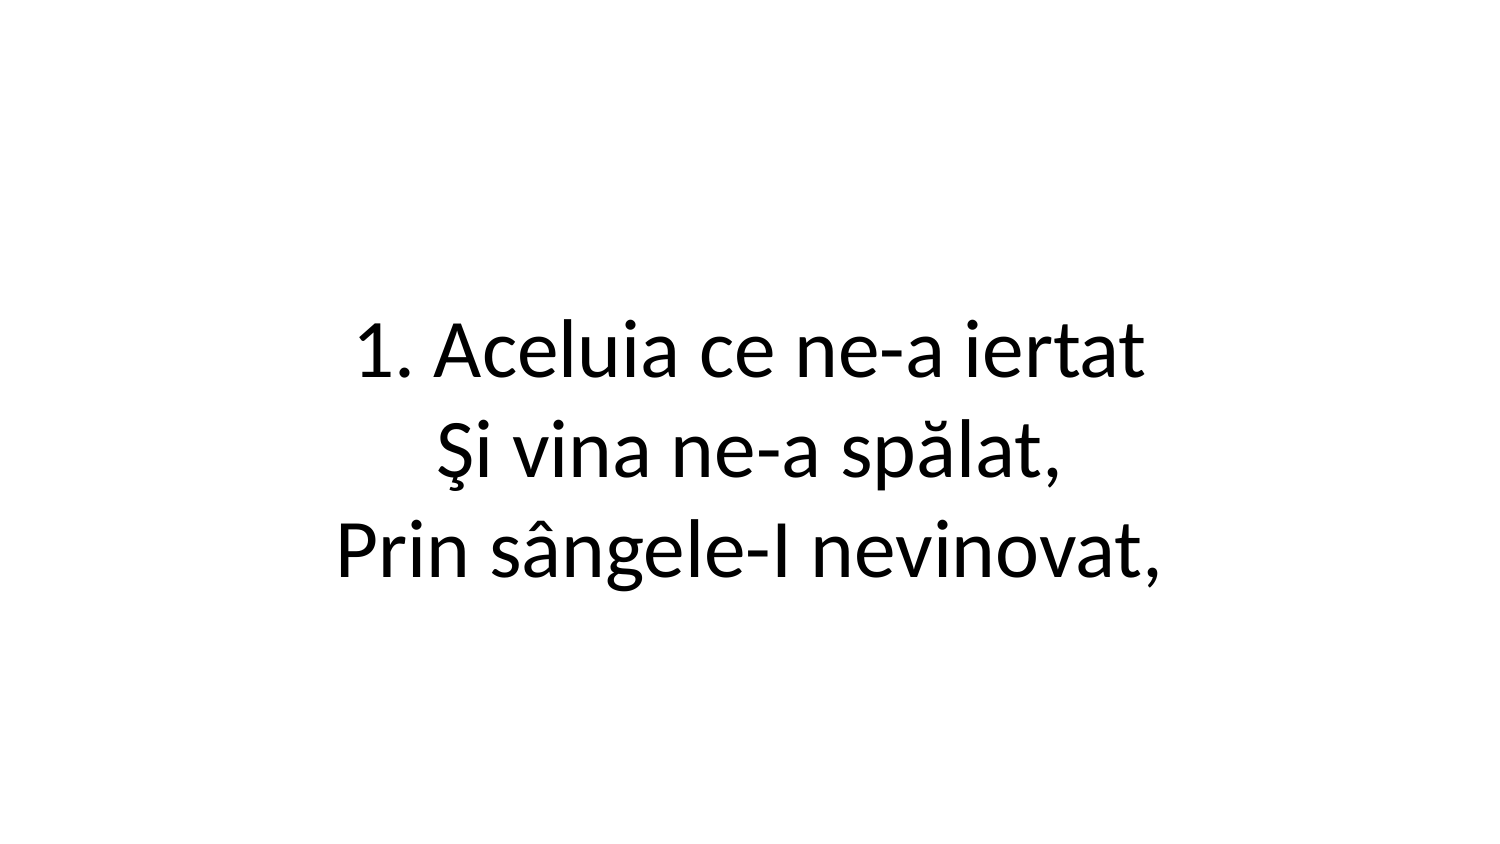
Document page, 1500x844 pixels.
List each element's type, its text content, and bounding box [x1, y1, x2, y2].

text_box 1. Aceluia ce ne-a iertat Şi vina ne-a spălat, Prin sângele-I nevinovat, [320, 242, 1179, 602]
